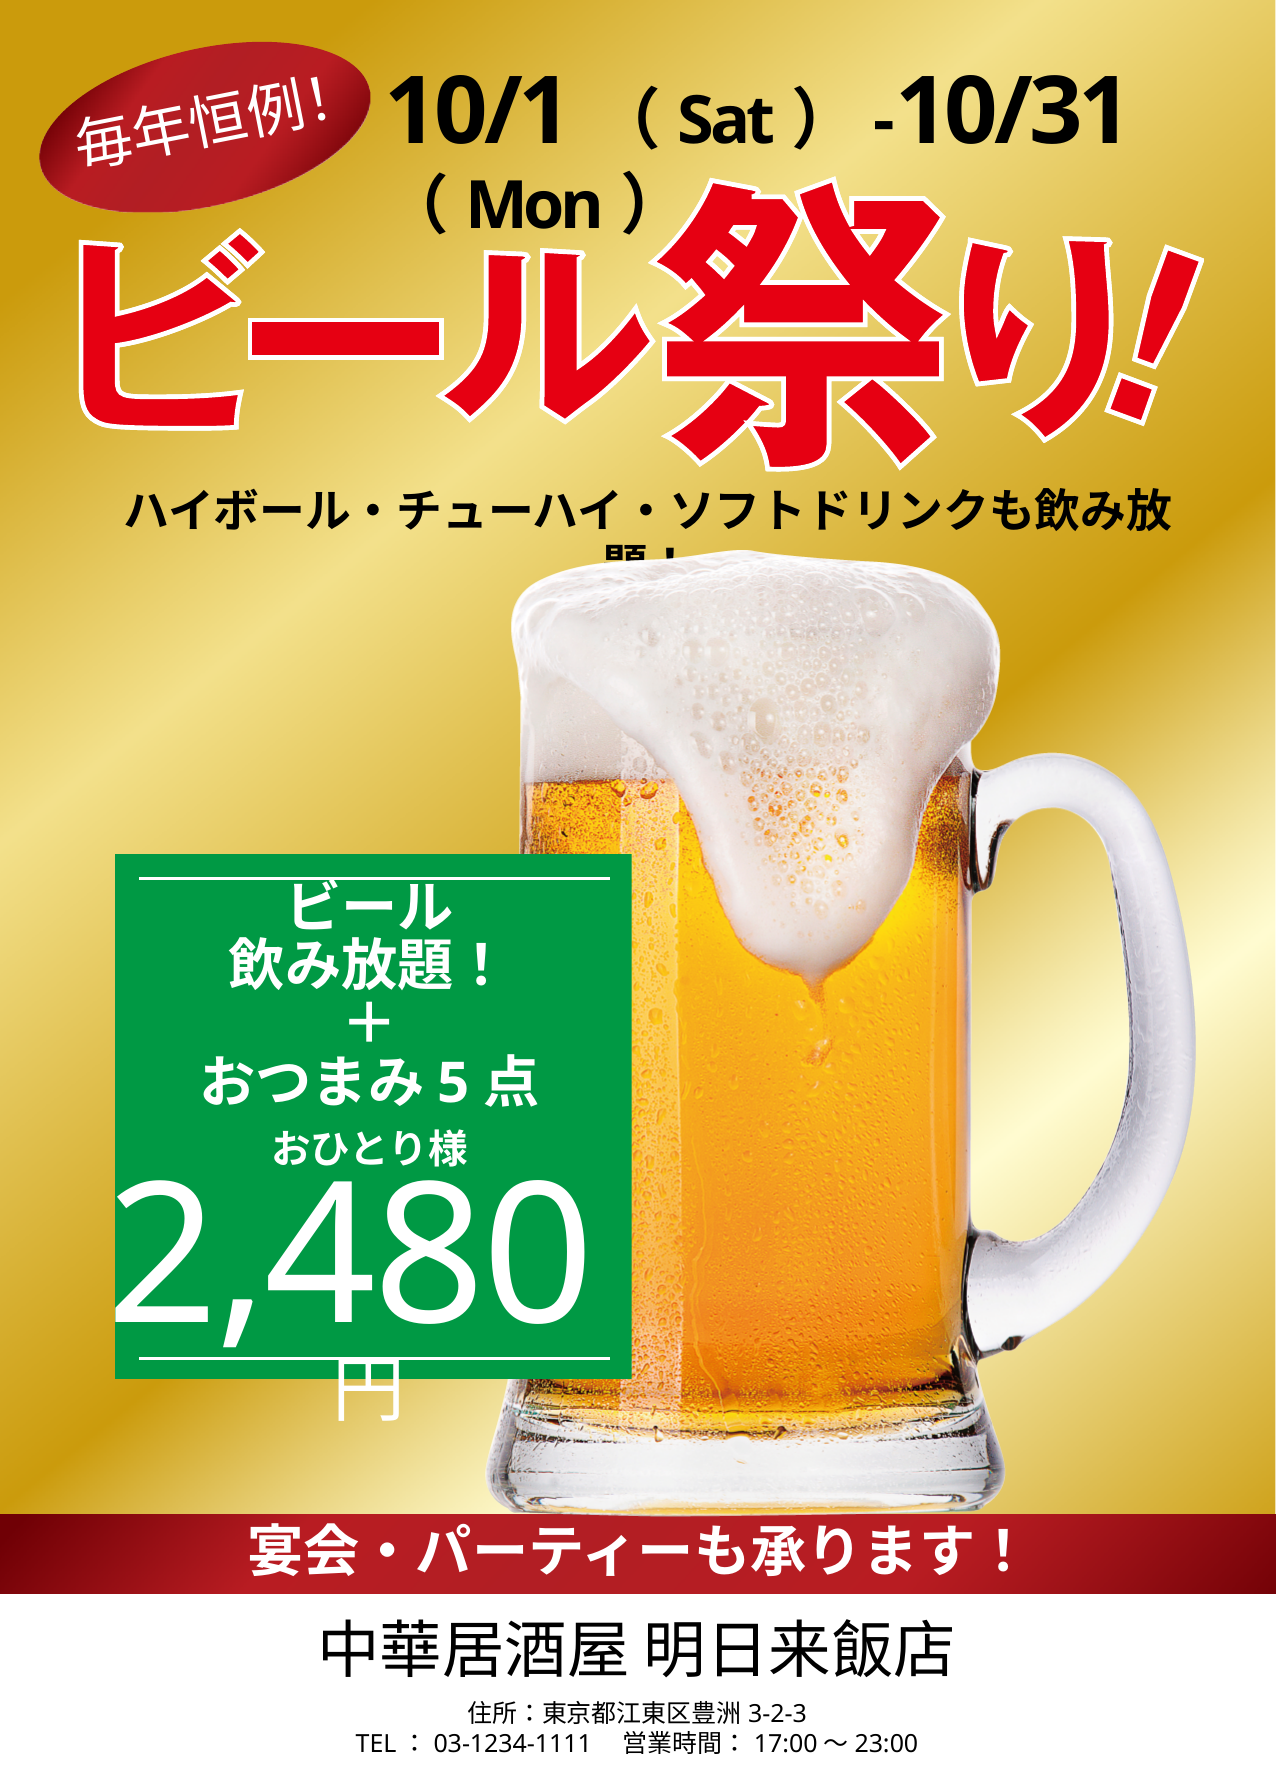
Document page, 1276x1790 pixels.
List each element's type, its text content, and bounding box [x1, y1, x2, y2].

picture [0, 0, 1276, 1595]
text_box 中華居酒屋 明日来飯店 住所：東京都江東区豊洲3-2-3 TEL：03-1234-1111 営業時間：17:00〜23:00 [7, 1602, 1267, 1765]
